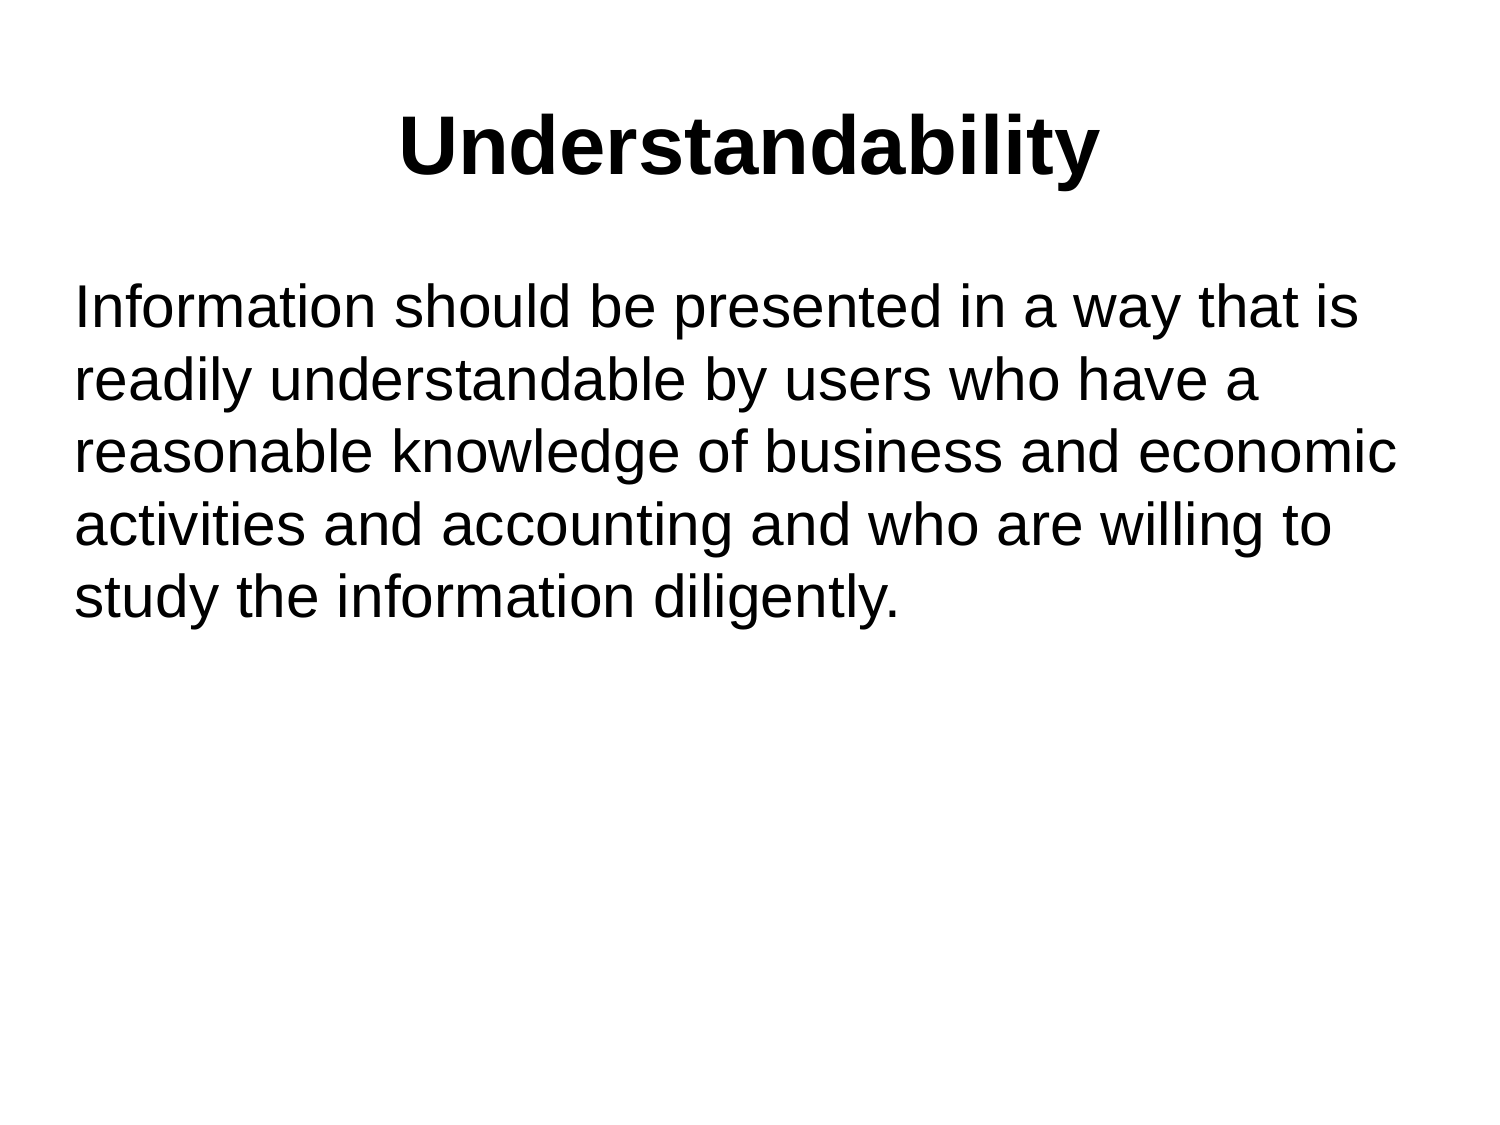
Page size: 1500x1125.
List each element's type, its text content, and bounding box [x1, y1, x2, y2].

text_box Information should be presented in a way that is readily understandable by users who have a reasonable knowledge of business and economic activities and accounting and who are willing to study the information diligently. [74, 263, 1425, 993]
text_box Understandability [74, 51, 1425, 226]
